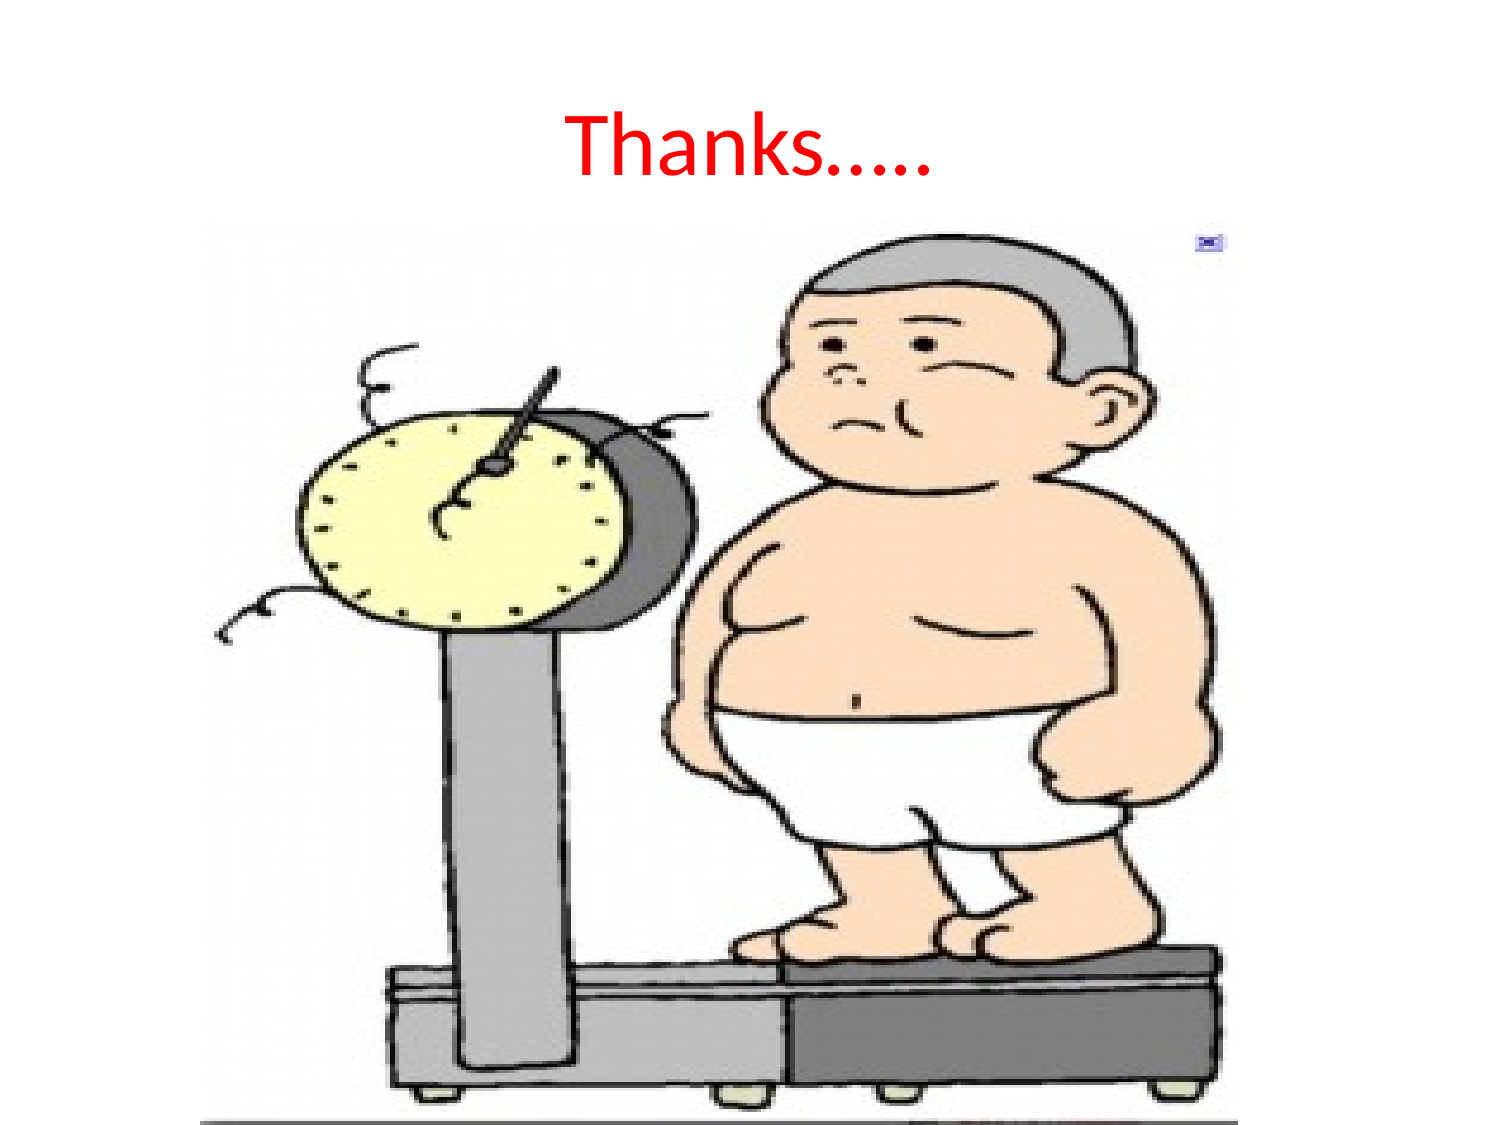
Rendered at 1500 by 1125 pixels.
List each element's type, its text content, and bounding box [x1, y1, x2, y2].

title Thanks….. [75, 45, 1425, 233]
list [199, 221, 1238, 1125]
